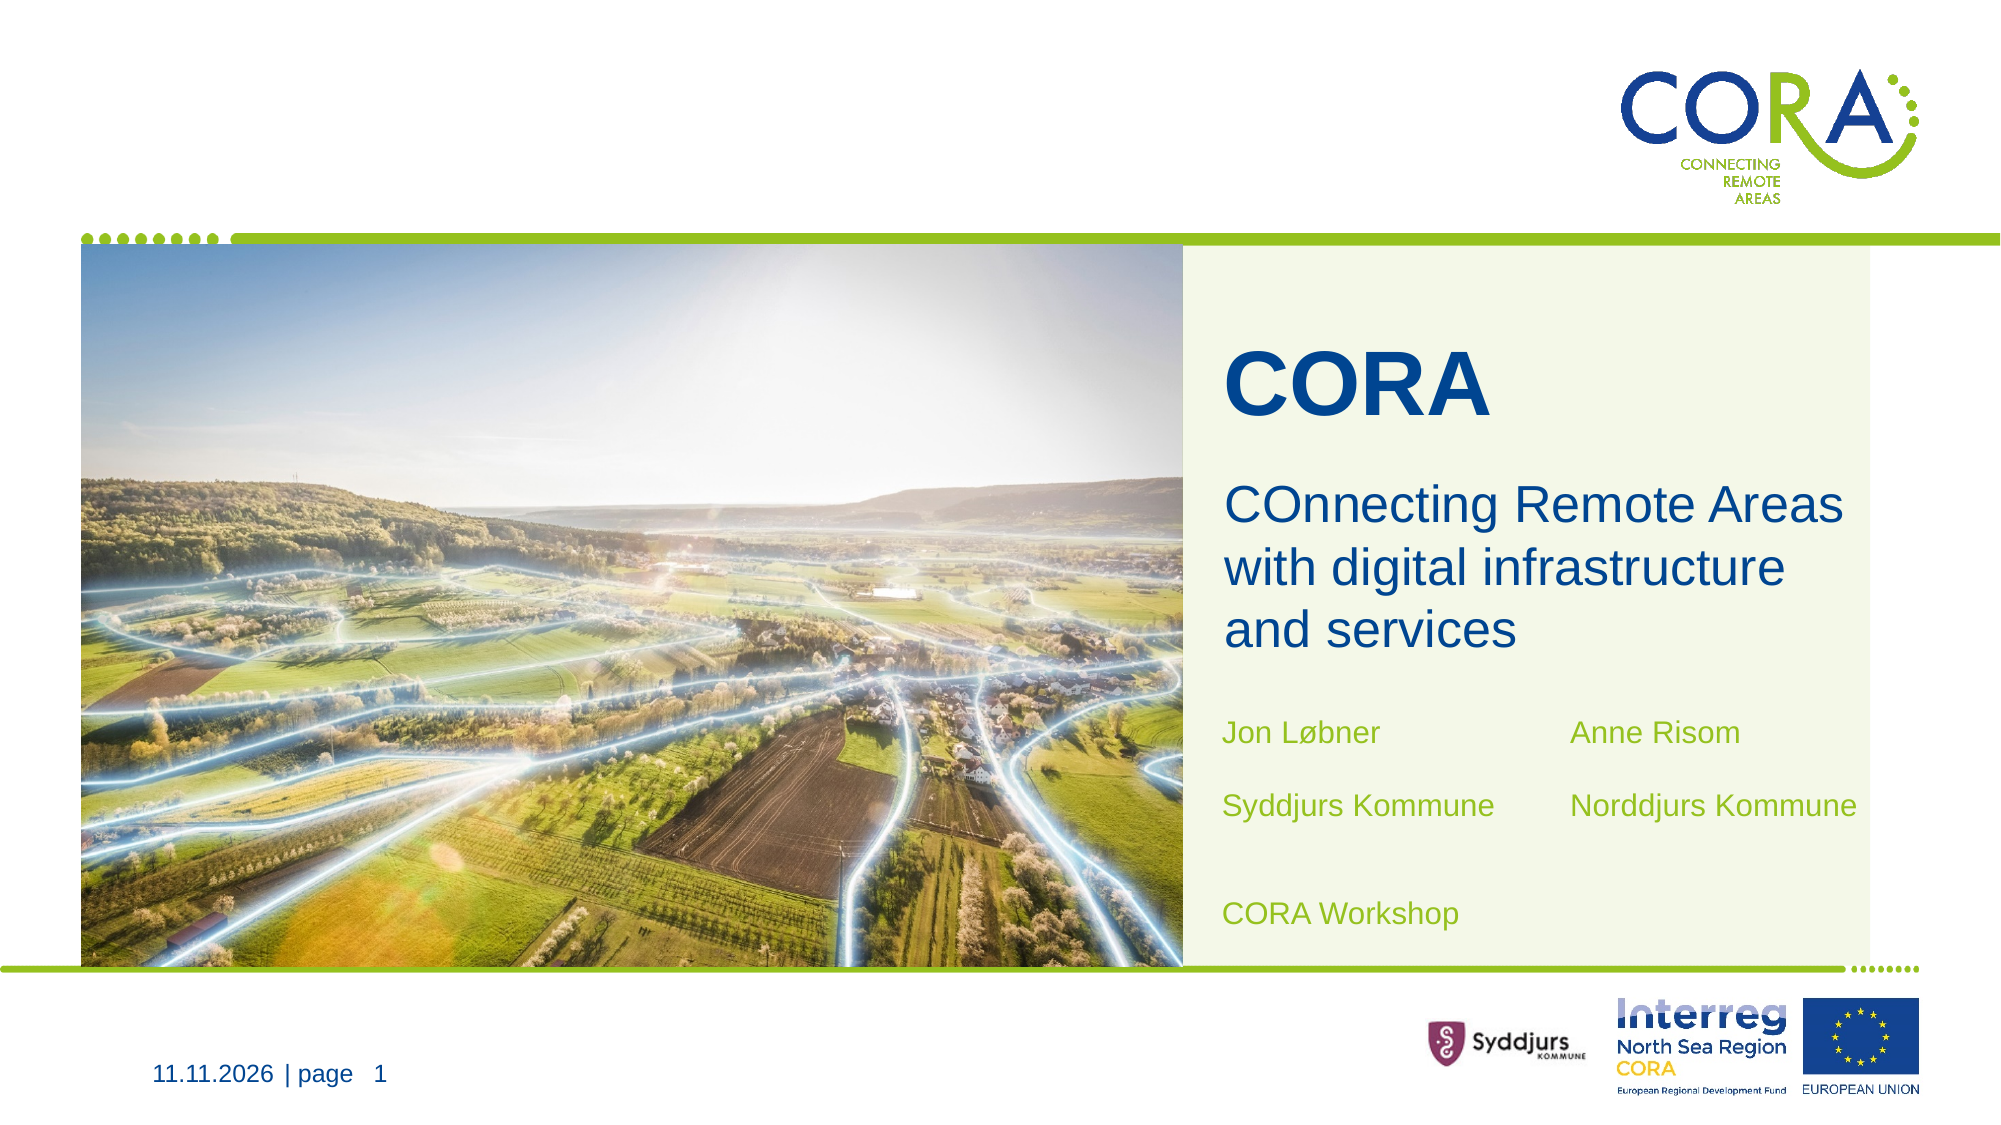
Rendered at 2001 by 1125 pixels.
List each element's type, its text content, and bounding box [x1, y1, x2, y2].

picture [0, 233, 2001, 973]
slide_number 1 [358, 1043, 453, 1103]
picture [1621, 68, 1919, 204]
list CORA Workshop [1207, 890, 1828, 944]
text_box Norddjurs Kommune [1555, 782, 1882, 837]
picture [1595, 975, 1941, 1113]
text_box Anne Risom [1555, 709, 1869, 764]
list Syddjurs Kommune [1207, 782, 1533, 837]
picture [1425, 1018, 1588, 1070]
footer | page [262, 1042, 376, 1103]
list Jon Løbner [1207, 709, 1521, 764]
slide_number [137, 1042, 262, 1103]
